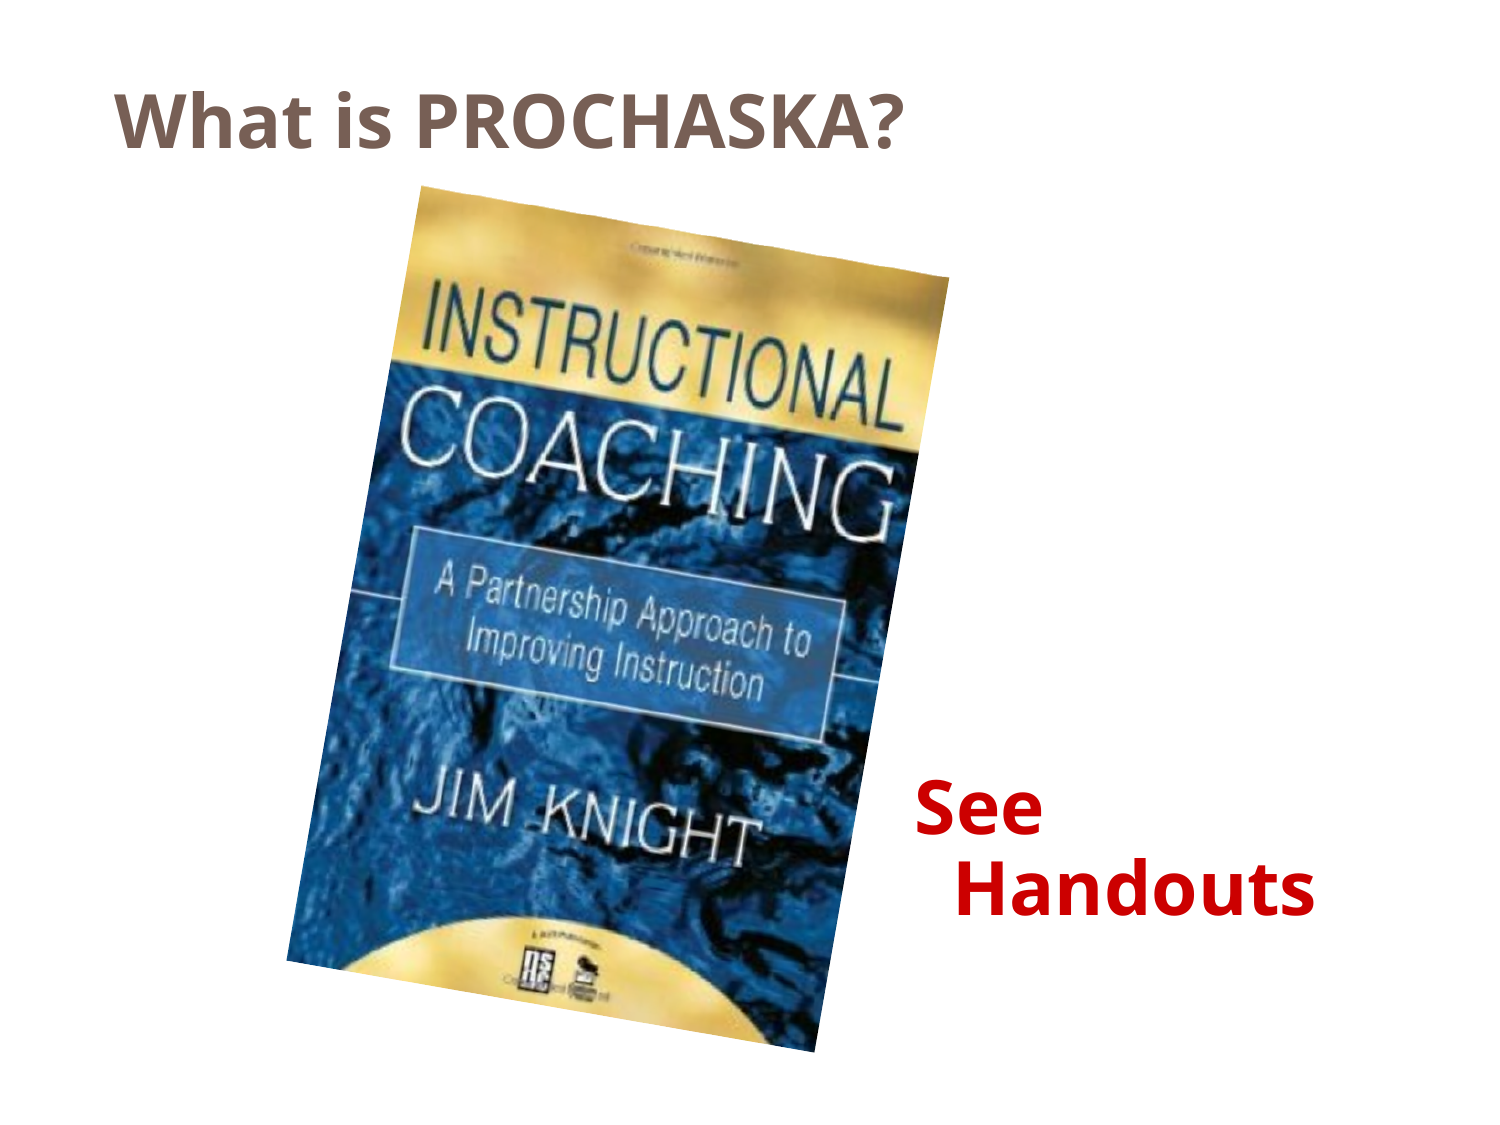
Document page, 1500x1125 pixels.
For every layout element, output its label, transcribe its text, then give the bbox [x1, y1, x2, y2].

title What is PROCHASKA? [99, 37, 1438, 200]
list See Handouts [890, 762, 1425, 925]
picture [286, 186, 950, 1053]
